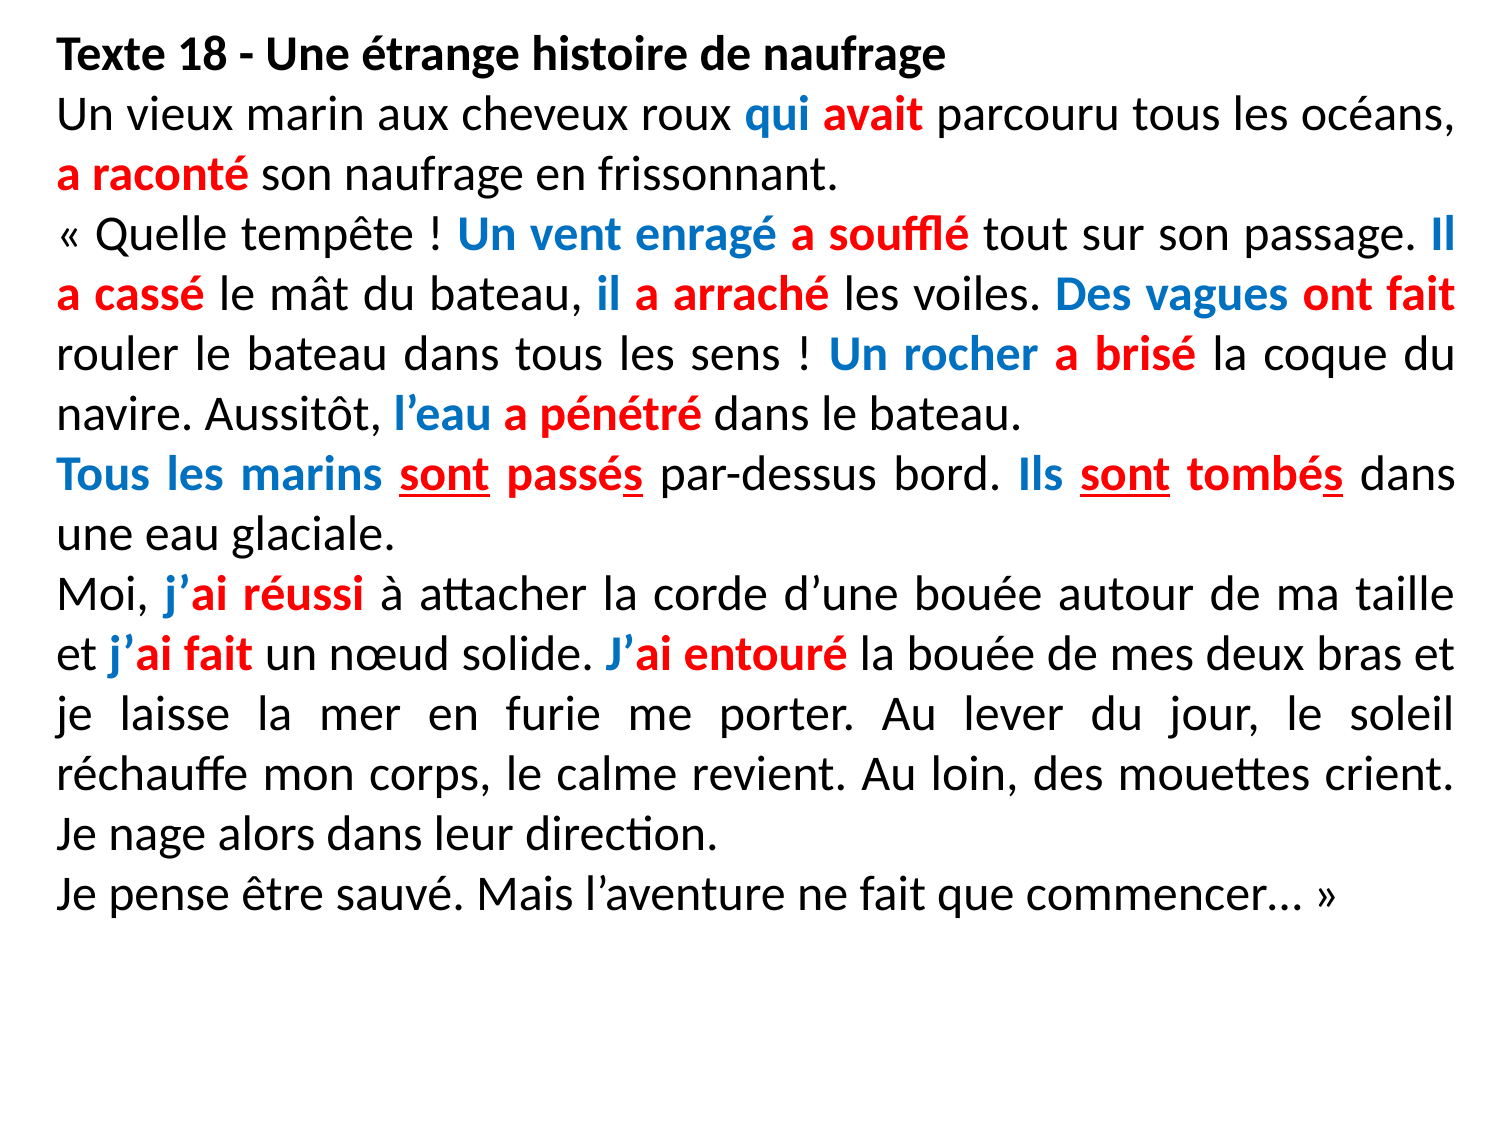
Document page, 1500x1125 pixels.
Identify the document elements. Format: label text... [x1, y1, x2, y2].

text_box Texte 18 - Une étrange histoire de naufrage Un vieux marin aux cheveux roux qui avait parcouru tous les océans, a raconté son naufrage en frissonnant. « Quelle tempête ! Un vent enragé a soufflé tout sur son passage. Il a cassé le mât du bateau, il a arraché les voiles. Des vagues ont fait rouler le bateau dans tous les sens ! Un rocher a brisé la coque du navire. Aussitôt, l’eau a pénétré dans le bateau. Tous les marins sont passés par-dessus bord. Ils sont tombés dans une eau glaciale. Moi, j’ai réussi à attacher la corde d’une bouée autour de ma taille et j’ai fait un nœud solide. J’ai entouré la bouée de mes deux bras et je laisse la mer en furie me porter. Au lever du jour, le soleil réchauffe mon corps, le calme revient. Au loin, des mouettes crient. Je nage alors dans leur direction. Je pense être sauvé. Mais l’aventure ne fait que commencer… » [41, 13, 1471, 928]
